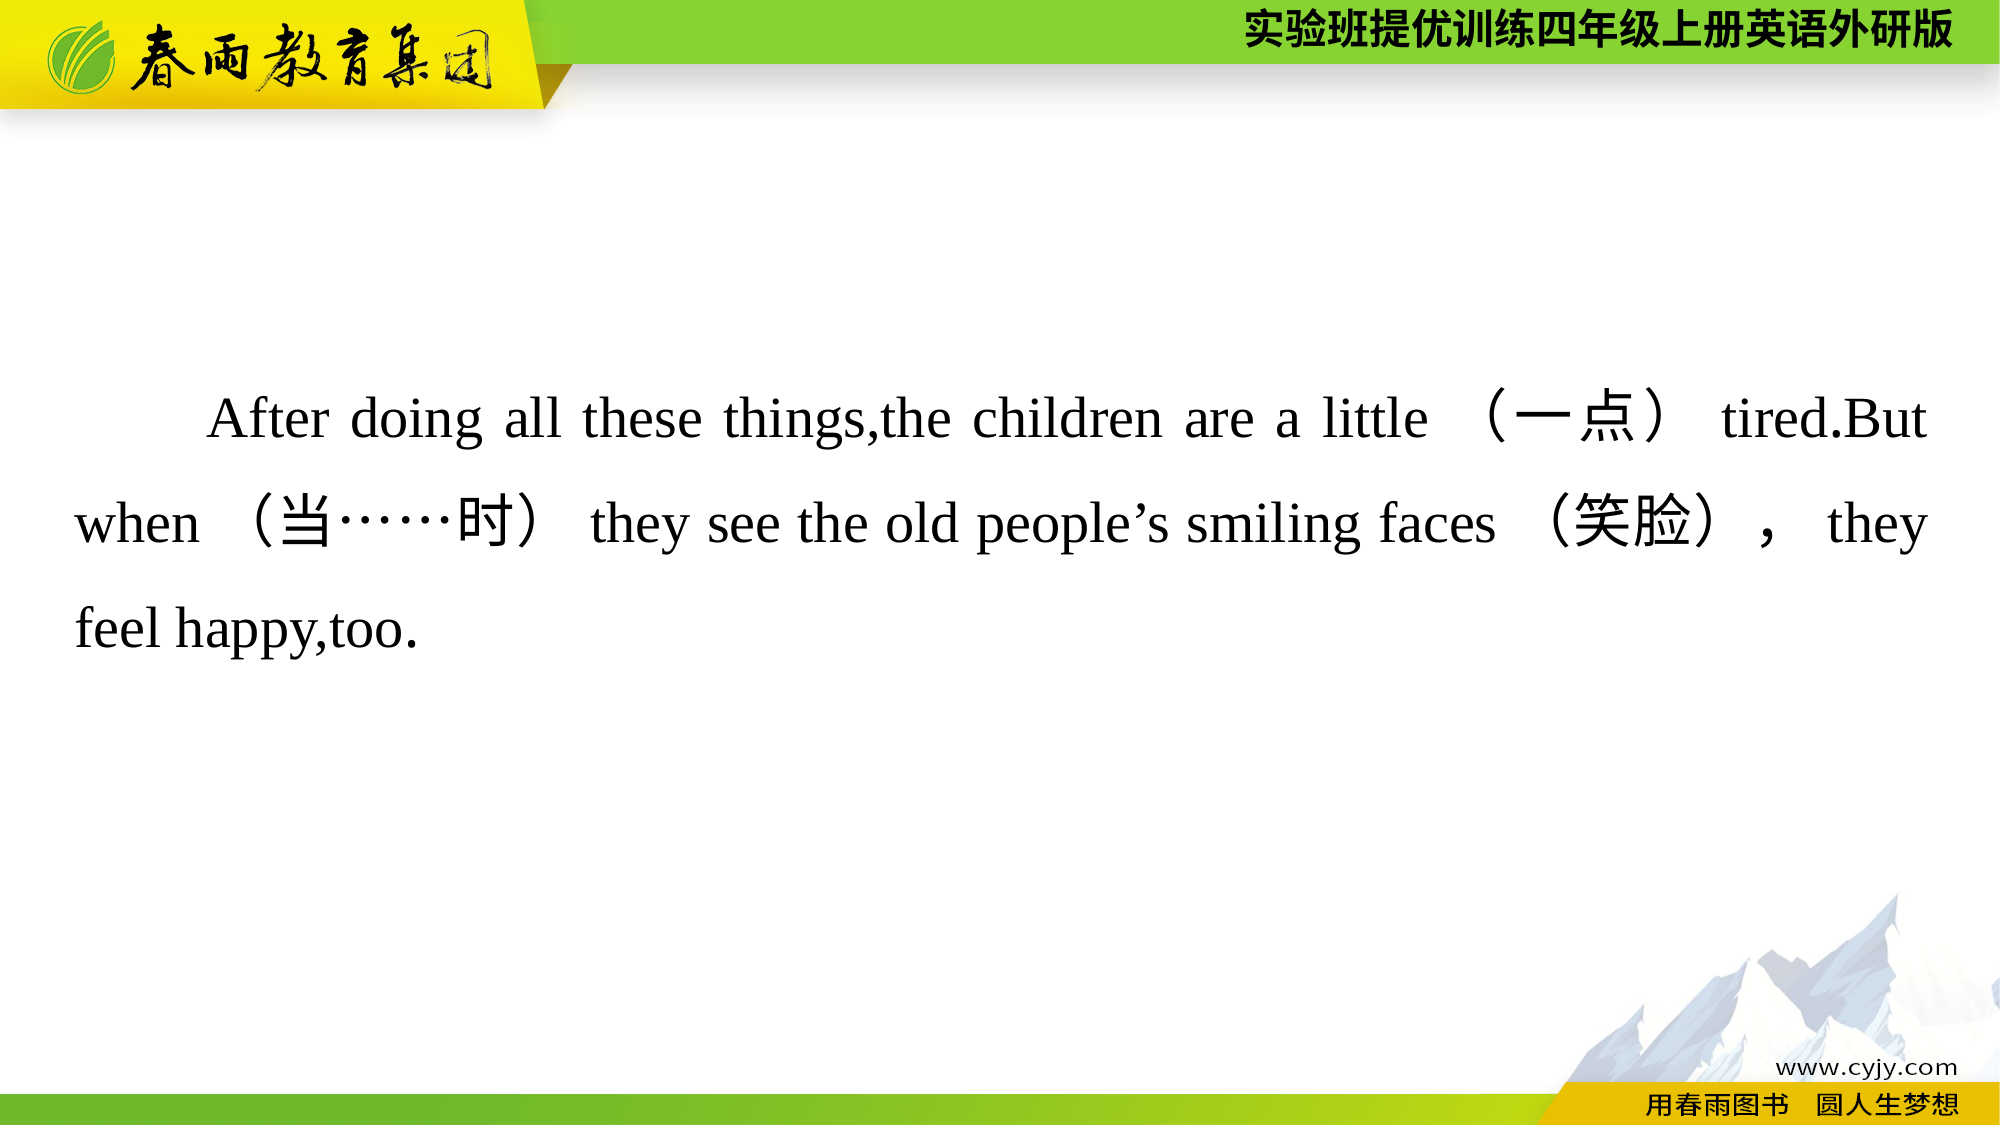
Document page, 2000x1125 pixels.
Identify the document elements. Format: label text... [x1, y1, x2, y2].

list After doing all these things,the children are a little（一点）tired.But when（当……时）they see the old people’s smiling faces（笑脸），they feel happy,too. [59, 337, 1944, 657]
picture [0, 0, 2000, 1125]
